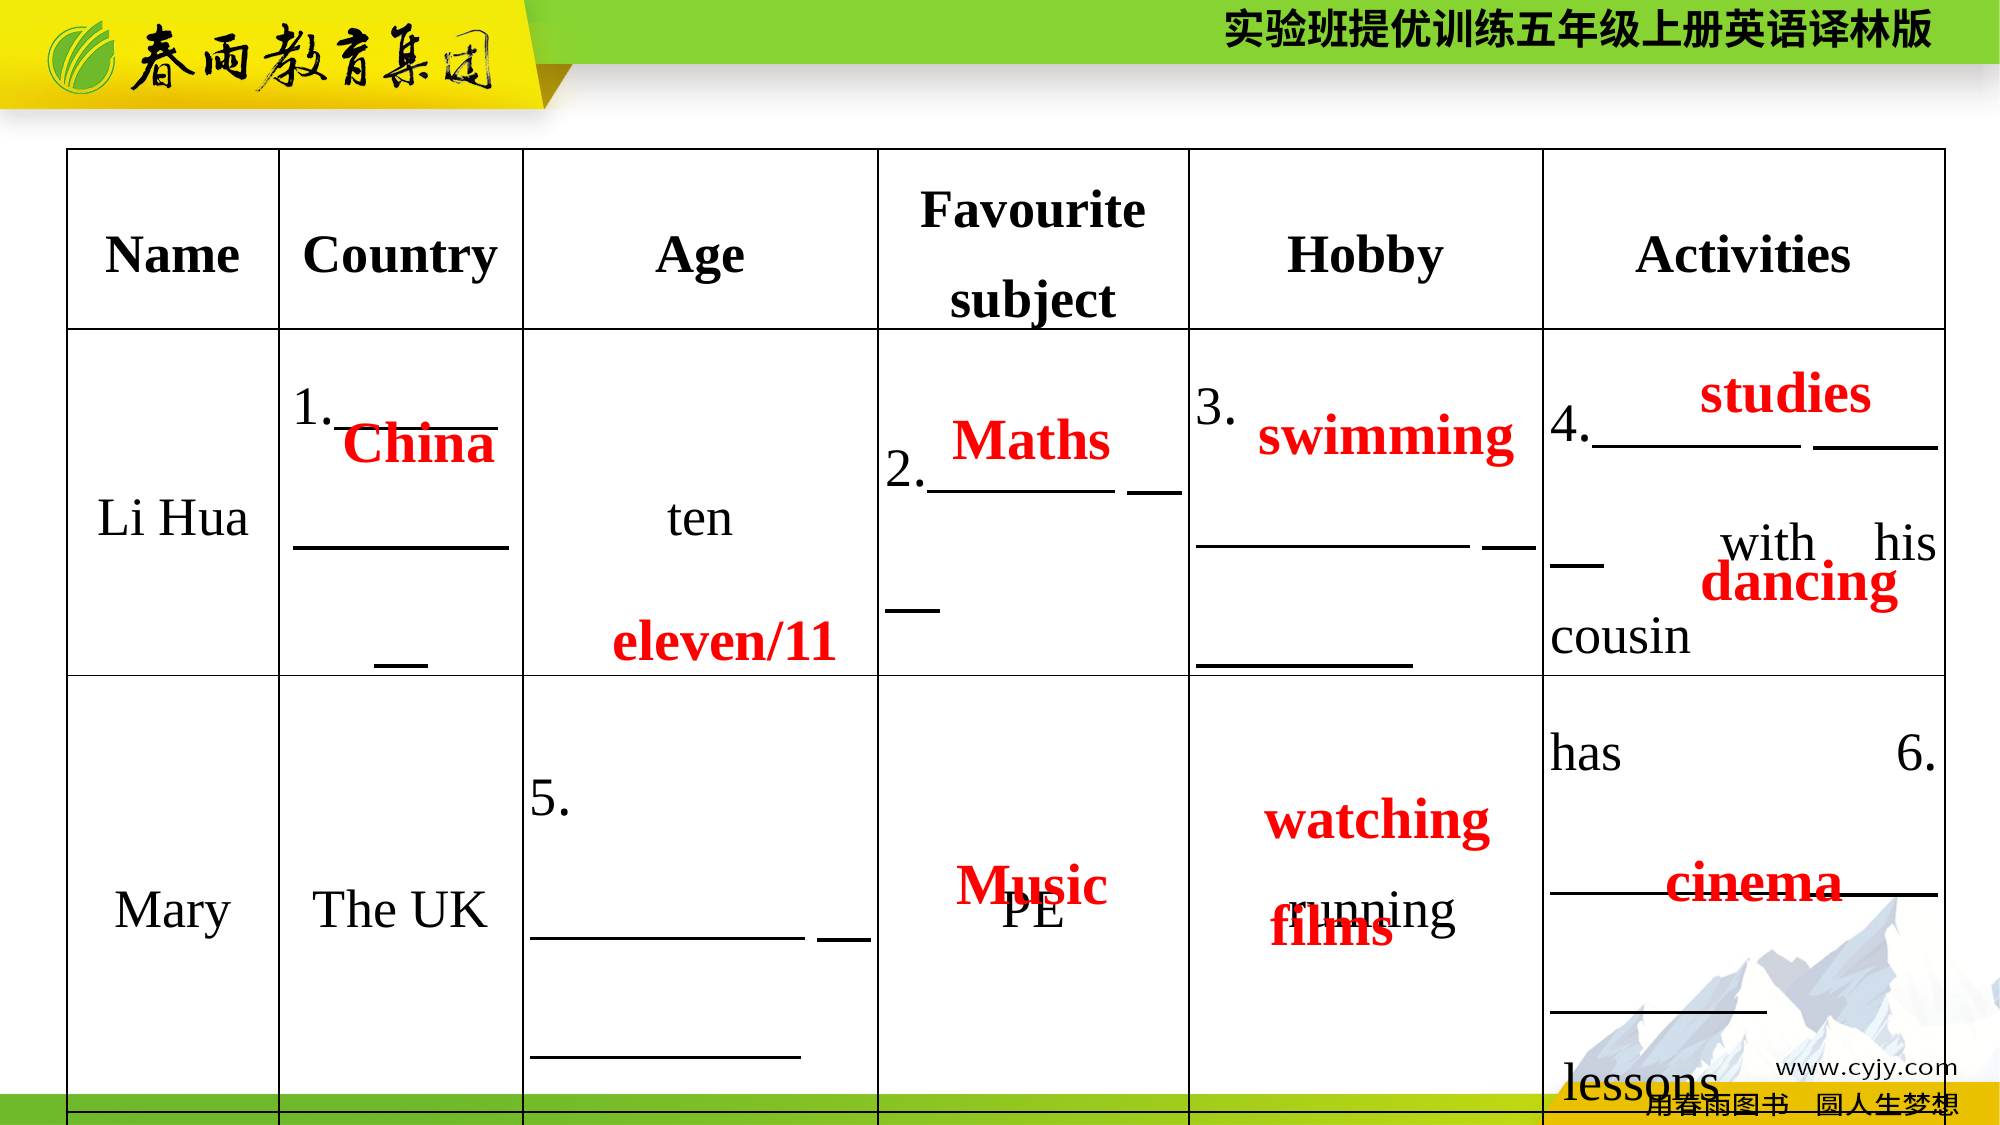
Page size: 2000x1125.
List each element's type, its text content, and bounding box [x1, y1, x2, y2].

table_cell Li Hua [68, 330, 278, 675]
text_box eleven/11 [597, 595, 854, 680]
table_cell 7. ______ [879, 1113, 1188, 1125]
text_box films [1256, 879, 1409, 965]
table_cell goes to the 10. __________ with his mother [1544, 1113, 1944, 1125]
table_cell 2. ______ [879, 330, 1188, 675]
table_header Country [280, 150, 522, 328]
table_cell 1.______ [280, 330, 522, 675]
text_box China [328, 397, 511, 482]
table_cell 3. __________ [1190, 330, 1542, 675]
text_box studies [1685, 346, 1888, 432]
text_box swimming [1244, 388, 1530, 474]
table_cell ten [524, 330, 877, 675]
table_cell PE [879, 676, 1188, 1111]
table_cell The UK [280, 676, 522, 1111]
table_cell Tom [68, 1113, 278, 1125]
table_header Age [524, 150, 877, 328]
table_cell 4. ______ with his cousin [1544, 330, 1944, 675]
table_header Hobby [1190, 150, 1542, 328]
table_cell 5. __________ [524, 676, 877, 1111]
text_box Music [941, 838, 1124, 924]
table_cell running [1190, 676, 1542, 1111]
text_box cinema [1650, 835, 1859, 920]
table_header Name [68, 150, 278, 328]
text_box Maths [937, 394, 1127, 479]
text_box dancing [1686, 534, 1914, 620]
table_cell has 6. ________ lessons [1544, 676, 1944, 1111]
picture [0, 0, 2000, 1125]
table_header Favourite subject [879, 150, 1188, 328]
table_cell 8. _________ 9. _______ [1190, 1113, 1542, 1125]
table_cell twelve [524, 1113, 877, 1125]
table_cell Mary [68, 676, 278, 1111]
table_header Activities [1544, 150, 1944, 328]
table_cell Australia [280, 1113, 522, 1125]
text_box watching [1249, 773, 1507, 858]
